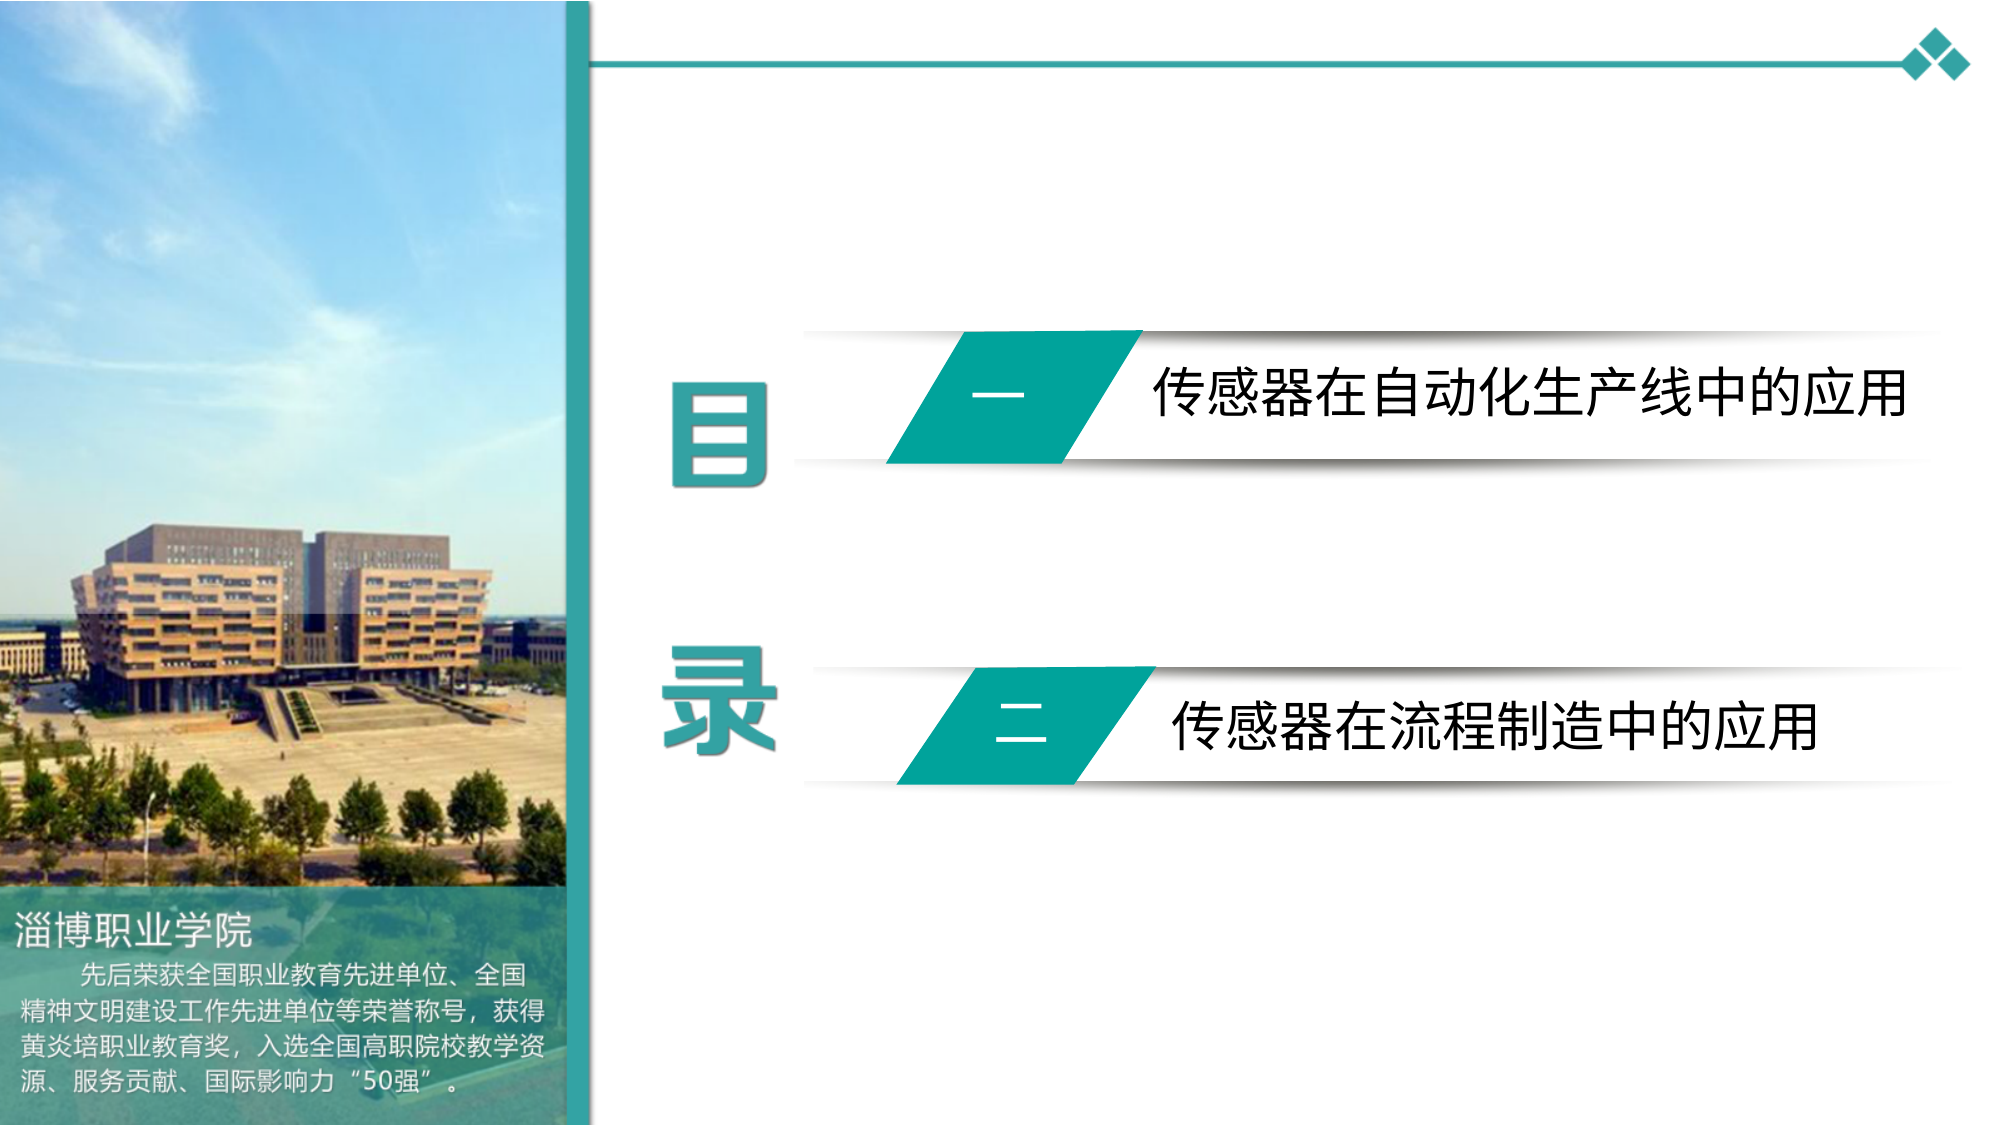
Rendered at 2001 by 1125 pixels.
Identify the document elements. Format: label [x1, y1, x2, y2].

text_box [804, 666, 1963, 799]
text_box [794, 330, 1941, 480]
picture [0, 1, 1999, 1125]
